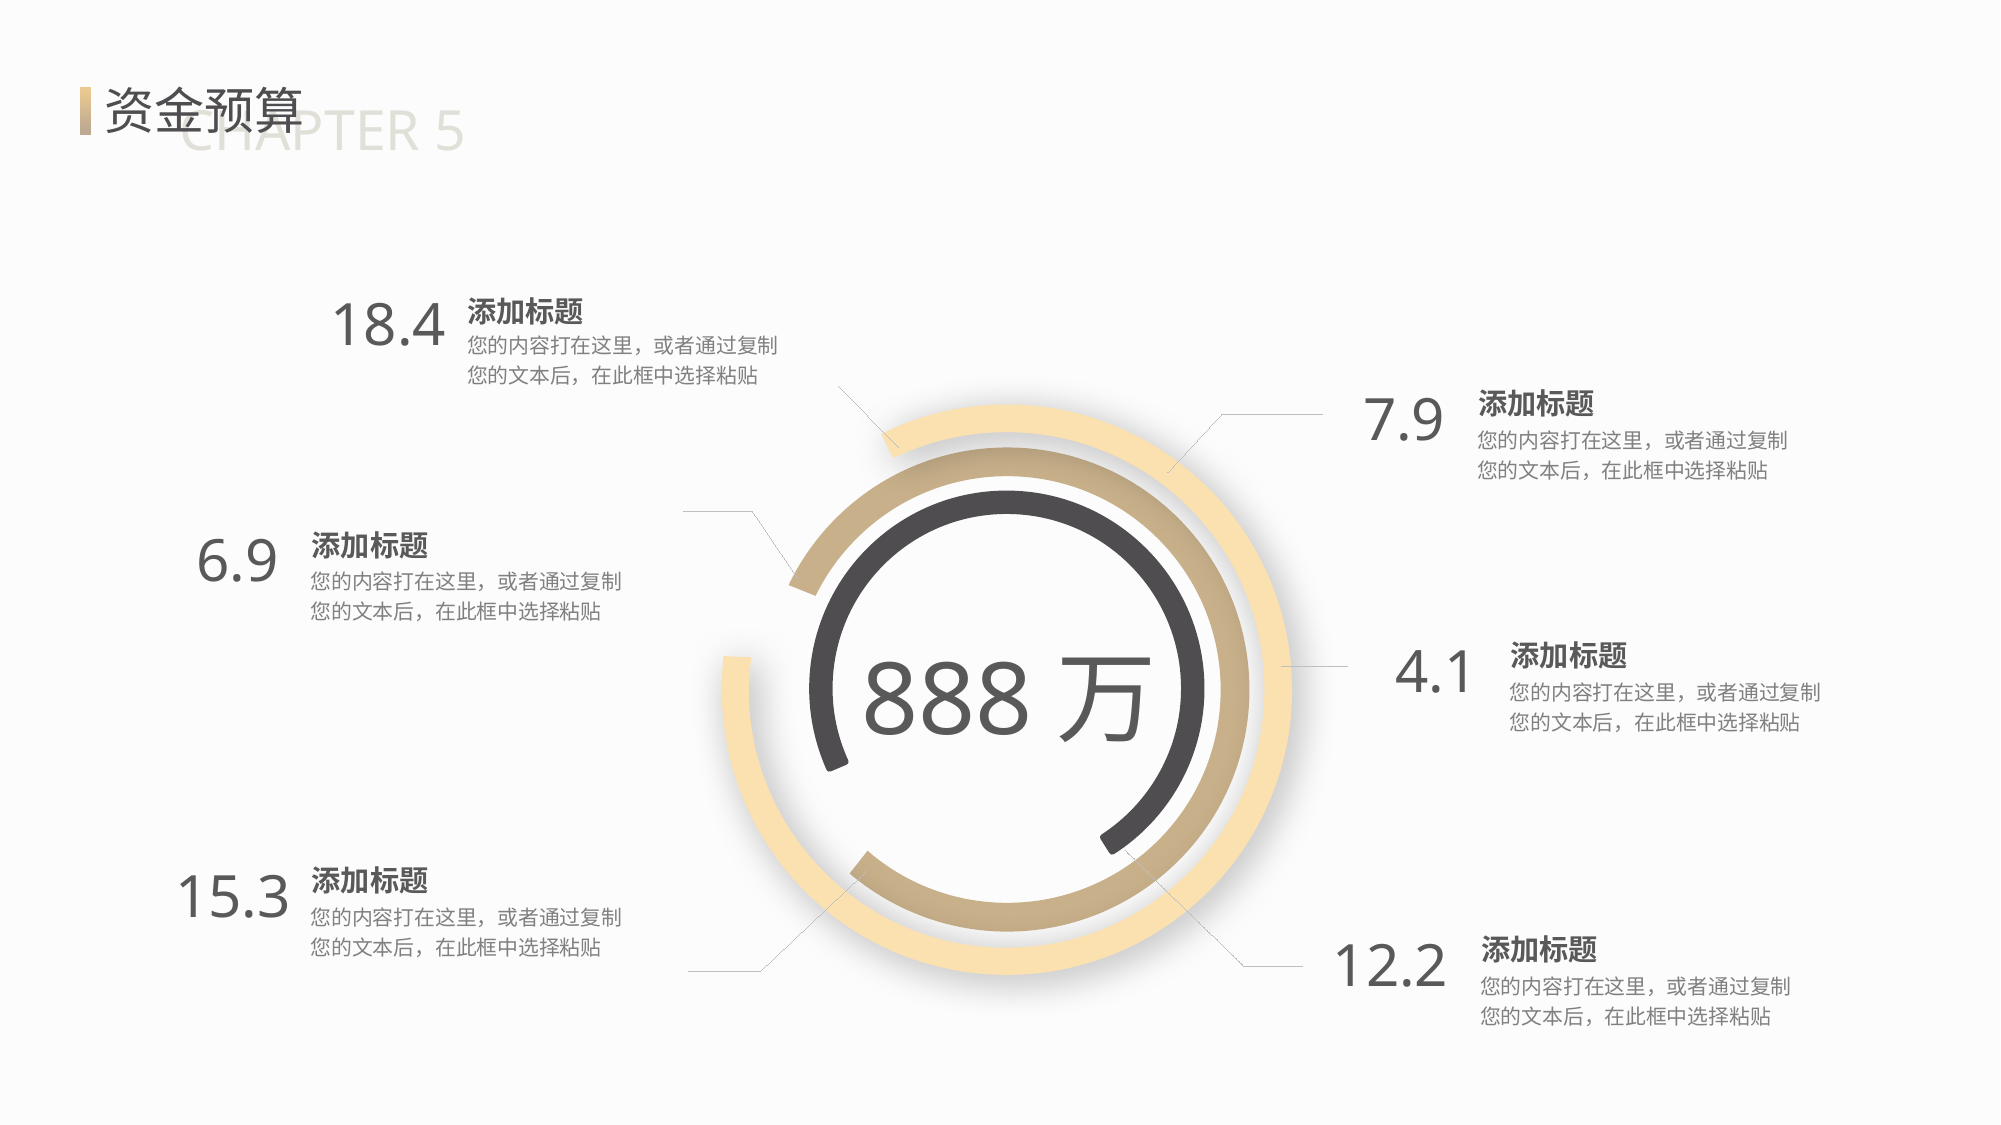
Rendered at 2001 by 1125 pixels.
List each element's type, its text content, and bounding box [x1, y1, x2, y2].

text_box 6.9 [181, 516, 294, 601]
text_box CHAPTER 5 [164, 87, 482, 170]
text_box 7.9 [1348, 374, 1461, 459]
text_box 12.2 [1317, 920, 1463, 1006]
text_box [1125, 850, 1303, 967]
text_box 您的内容打在这里，或者通过复制您的文本后，在此框中选择粘贴 [1495, 667, 1854, 743]
text_box [688, 871, 866, 972]
text_box 您的内容打在这里，或者通过复制您的文本后，在此框中选择粘贴 [1465, 961, 1824, 1036]
text_box 您的内容打在这里，或者通过复制您的文本后，在此框中选择粘贴 [296, 892, 655, 968]
text_box 您的内容打在这里，或者通过复制您的文本后，在此框中选择粘贴 [452, 320, 811, 395]
text_box [788, 465, 1246, 874]
text_box [1167, 414, 1323, 473]
text_box 添加标题 [452, 268, 697, 336]
text_box [855, 850, 1155, 928]
text_box [683, 511, 798, 578]
text_box [826, 891, 1187, 975]
text_box 资金预算 [89, 72, 320, 147]
text_box 添加标题 [1463, 360, 1708, 414]
picture [80, 87, 91, 136]
text_box 您的内容打在这里，或者通过复制您的文本后，在此框中选择粘贴 [296, 556, 655, 632]
text_box 15.3 [160, 852, 306, 937]
text_box 您的内容打在这里，或者通过复制您的文本后，在此框中选择粘贴 [1462, 414, 1822, 490]
text_box 添加标题 [1496, 612, 1740, 667]
text_box 4.1 [1381, 627, 1493, 712]
text_box 添加标题 [296, 837, 541, 892]
text_box 添加标题 [296, 501, 541, 556]
text_box 888万 [861, 634, 1157, 755]
text_box [881, 404, 1293, 899]
text_box 添加标题 [1466, 906, 1711, 961]
text_box [812, 493, 1202, 852]
text_box [721, 656, 840, 900]
text_box 18.4 [315, 280, 461, 365]
